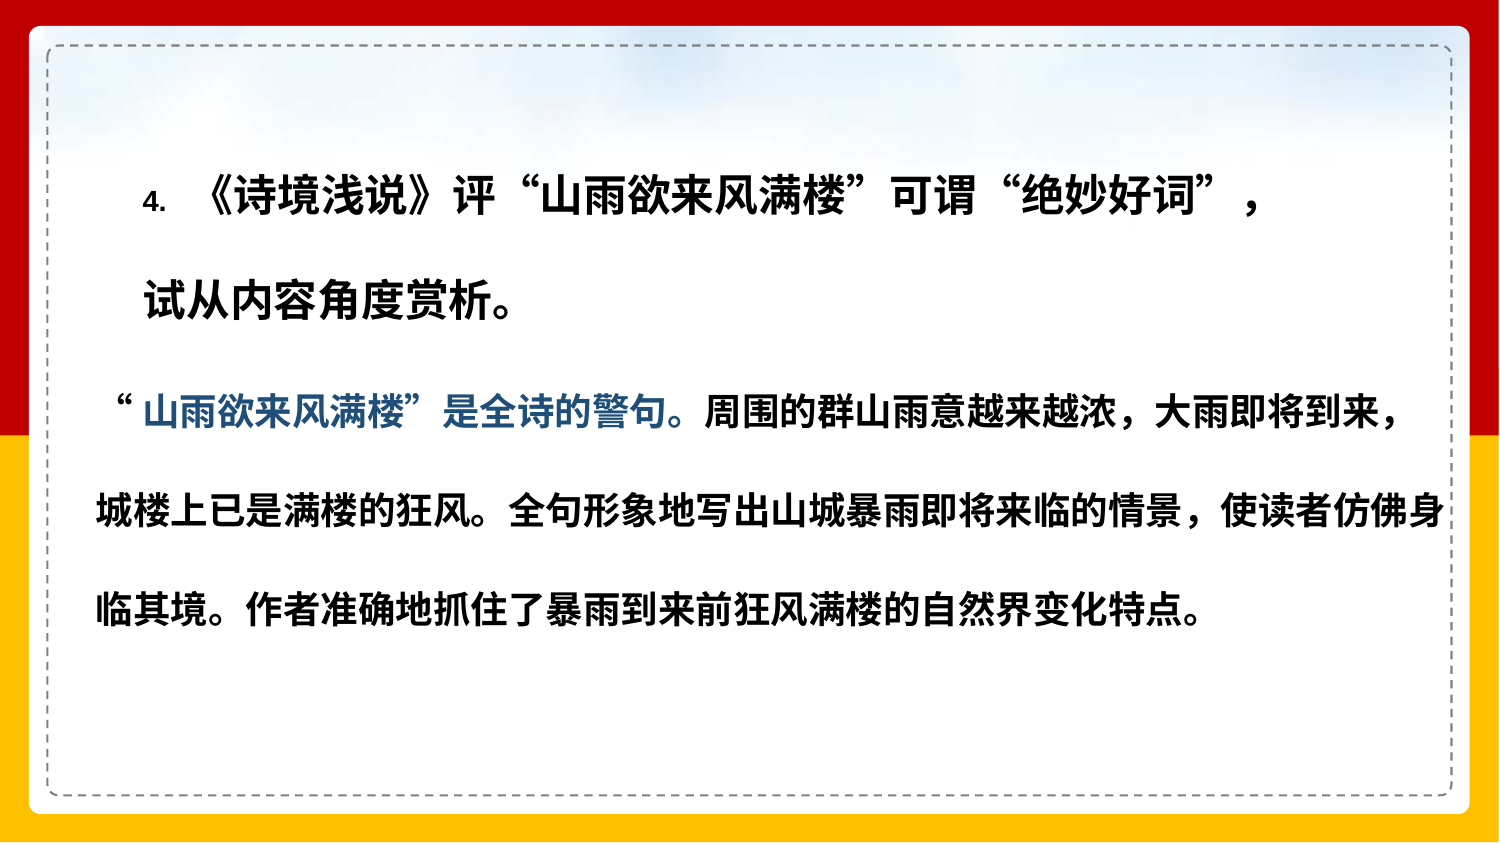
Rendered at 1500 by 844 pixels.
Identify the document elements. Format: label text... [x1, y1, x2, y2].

title 4. 《诗境浅说》评“山雨欲来风满楼”可谓“绝妙好词”，试从内容角度赏析。 [131, 149, 1309, 291]
picture [28, 25, 1470, 814]
list “山雨欲来风满楼”是全诗的警句。周围的群山雨意越来越浓，大雨即将到来，城楼上已是满楼的狂风。全句形象地写出山城暴雨即将来临的情景，使读者仿佛身临其境。作者准确地抓住了暴雨到来前狂风满楼的自然界变化特点。 [84, 327, 1463, 666]
